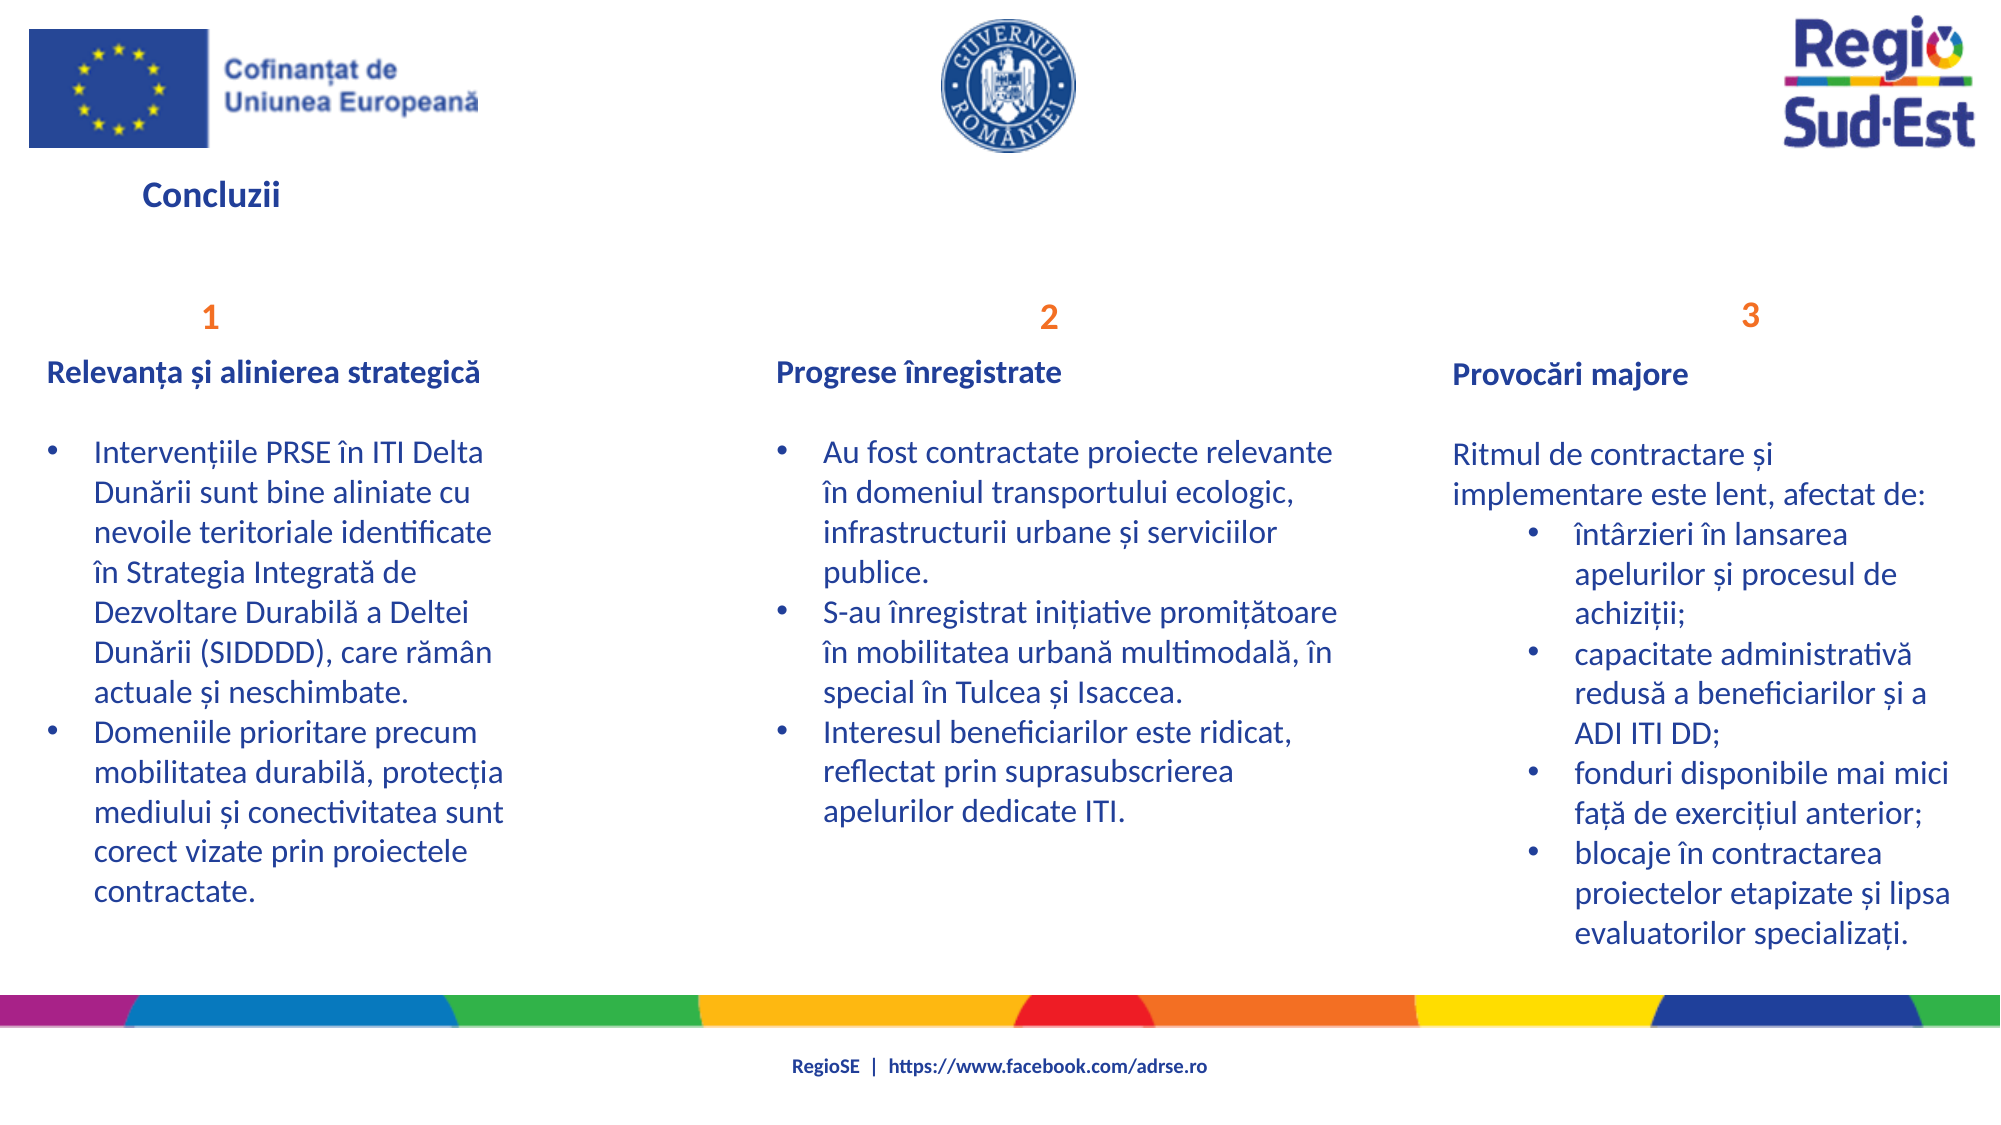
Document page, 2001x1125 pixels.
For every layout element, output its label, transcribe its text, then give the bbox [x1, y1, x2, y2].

text_box 3 [1726, 282, 1794, 343]
text_box Relevanța și alinierea strategică Intervențiile PRSE în ITI Delta Dunării sunt bine aliniate cu nevoile teritoriale identificate în Strategia Integrată de Dezvoltare Durabilă a Deltei Dunării (SIDDDD), care rămân actuale și neschimbate. Domeniile prioritare precum mobilitatea durabilă, protecția mediului și conectivitatea sunt corect vizate prin proiectele contractate. [32, 343, 521, 917]
picture [28, 28, 478, 148]
text_box Provocări majore Ritmul de contractare și implementare este lent, afectat de: întârzieri în lansarea apelurilor și procesul de achiziții; capacitate administrativă redusă a beneficiarilor și a ADI ITI DD; fonduri disponibile mai mici față de exercițiul anterior; blocaje în contractarea proiectelor etapizate și lipsa evaluatorilor specializați. [1437, 344, 1982, 959]
picture [0, 995, 2000, 1029]
text_box Concluzii [127, 162, 1227, 223]
text_box 2 [1025, 284, 1093, 343]
text_box 1 [186, 284, 254, 344]
text_box Progrese înregistrate Au fost contractate proiecte relevante în domeniul transportului ecologic, infrastructurii urbane și serviciilor publice. S-au înregistrat inițiative promițătoare în mobilitatea urbană multimodală, în special în Tulcea și Isaccea. Interesul beneficiarilor este ridicat, reflectat prin suprasubscrierea apelurilor dedicate ITI. [761, 343, 1356, 837]
picture [1759, 0, 2000, 220]
text_box RegioSE | https://www.facebook.com/adrse.ro [776, 1029, 1223, 1085]
picture [941, 19, 1076, 153]
